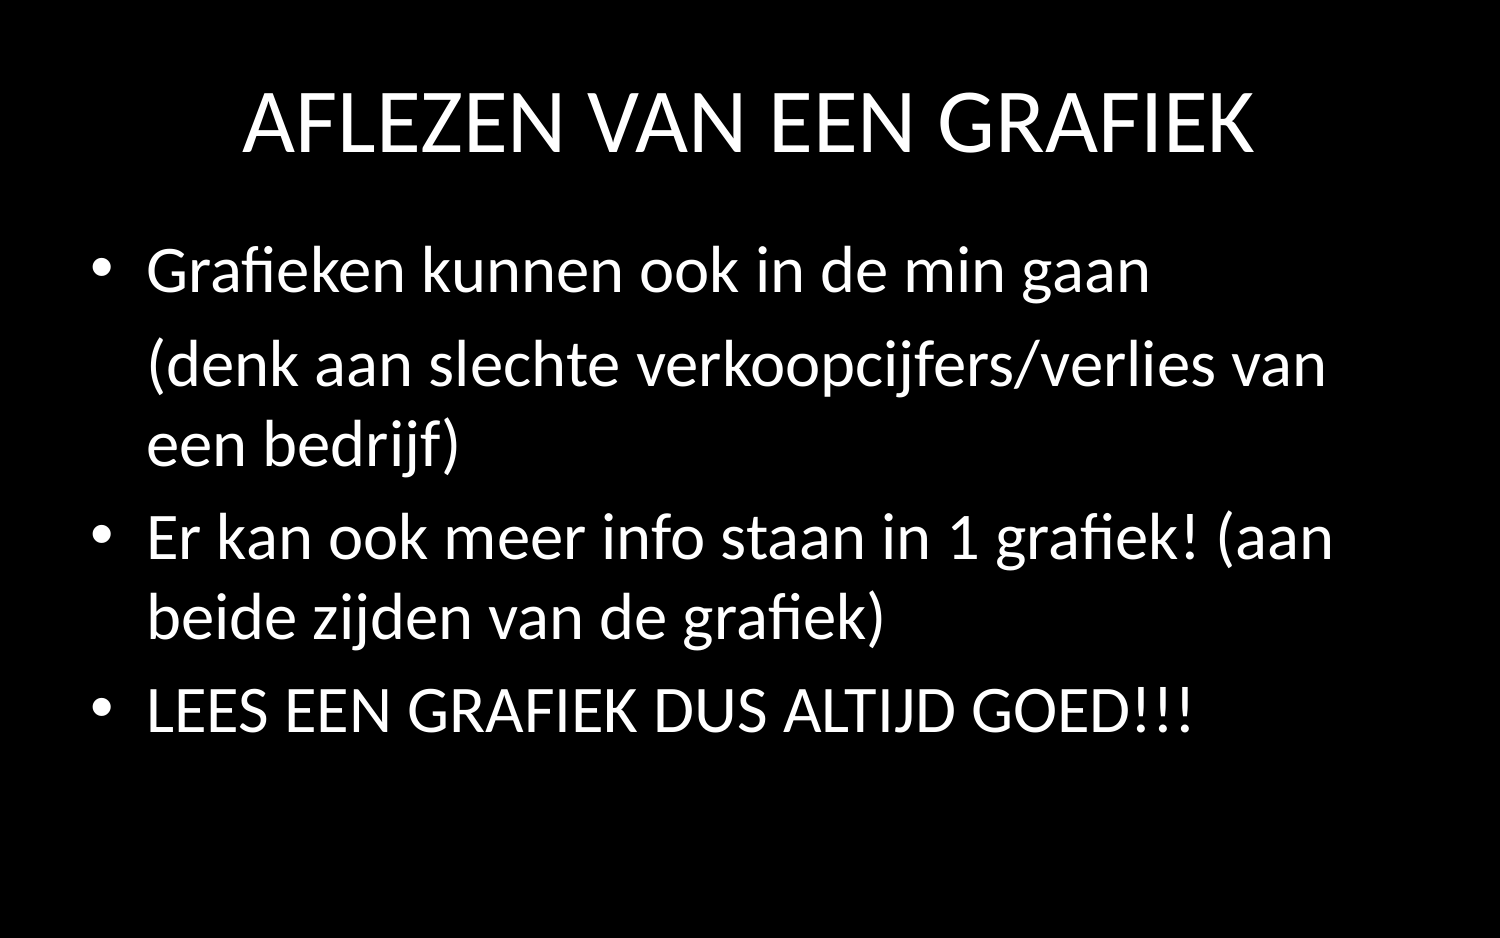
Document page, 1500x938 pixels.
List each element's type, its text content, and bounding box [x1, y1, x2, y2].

title AFLEZEN VAN EEN GRAFIEK [75, 37, 1425, 194]
list Grafieken kunnen ook in de min gaan (denk aan slechte verkoopcijfers/verlies van een bedrijf) Er kan ook meer info staan in 1 grafiek! (aan beide zijden van de grafiek) LEES EEN GRAFIEK DUS ALTIJD GOED!!! [75, 218, 1425, 838]
